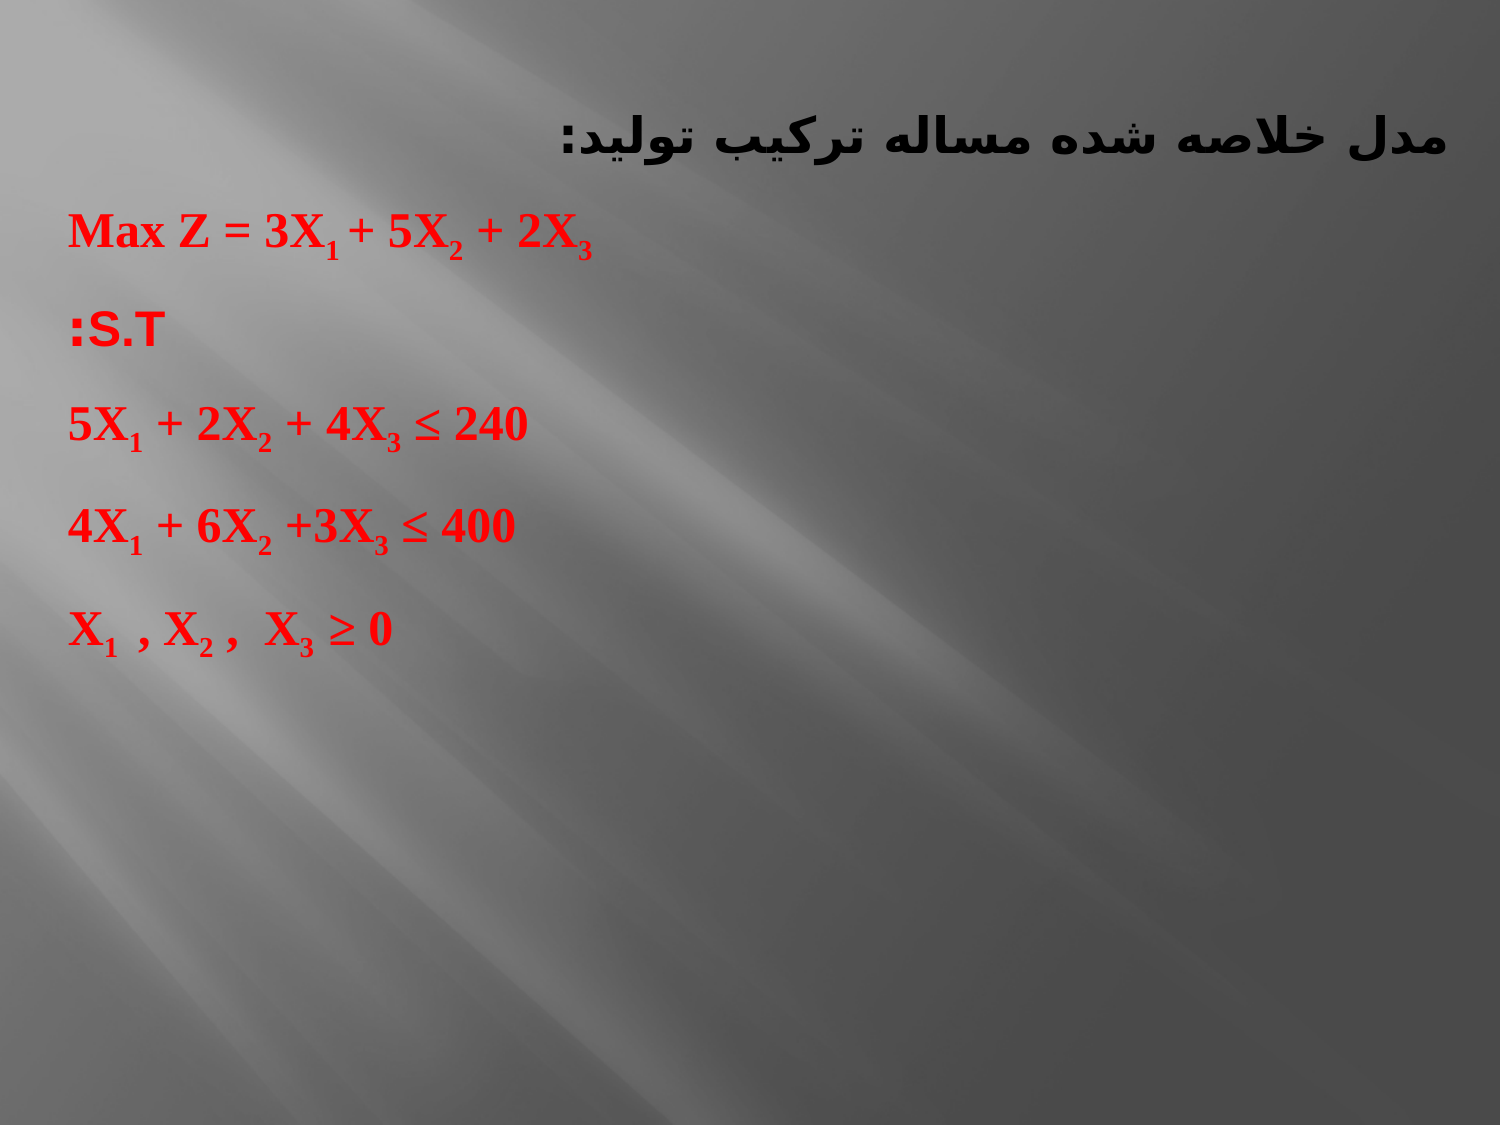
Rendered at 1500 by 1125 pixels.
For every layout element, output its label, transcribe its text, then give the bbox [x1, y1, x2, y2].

text_box مدل خلاصه شده مساله ترکیب تولید: Max Z = 3X1 + 5X2 + 2X3 S.T: 5X1 + 2X2 + 4X3 ≤ 240 4X1 + 6X2 +3X3 ≤ 400 X1 , X2 , X3 ≥ 0 [53, 66, 1465, 671]
